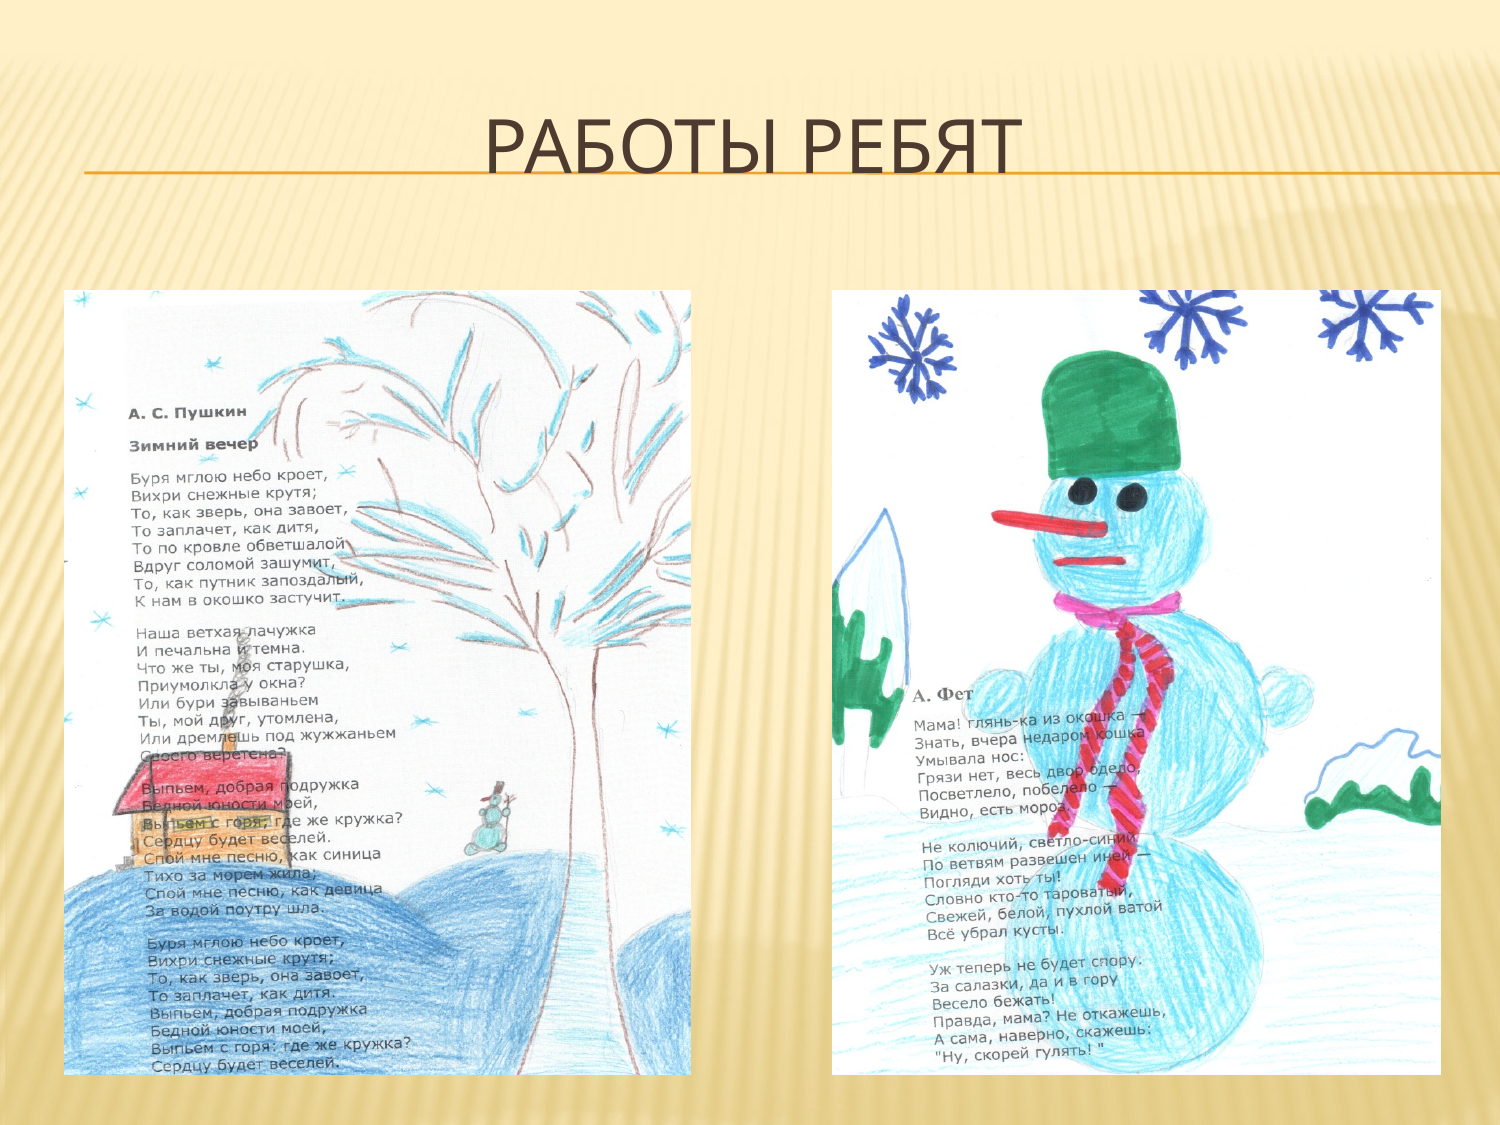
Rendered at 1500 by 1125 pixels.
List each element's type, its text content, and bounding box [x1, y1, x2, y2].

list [64, 290, 692, 1075]
picture [832, 290, 1442, 1075]
title Работы ребят [50, 75, 1475, 213]
